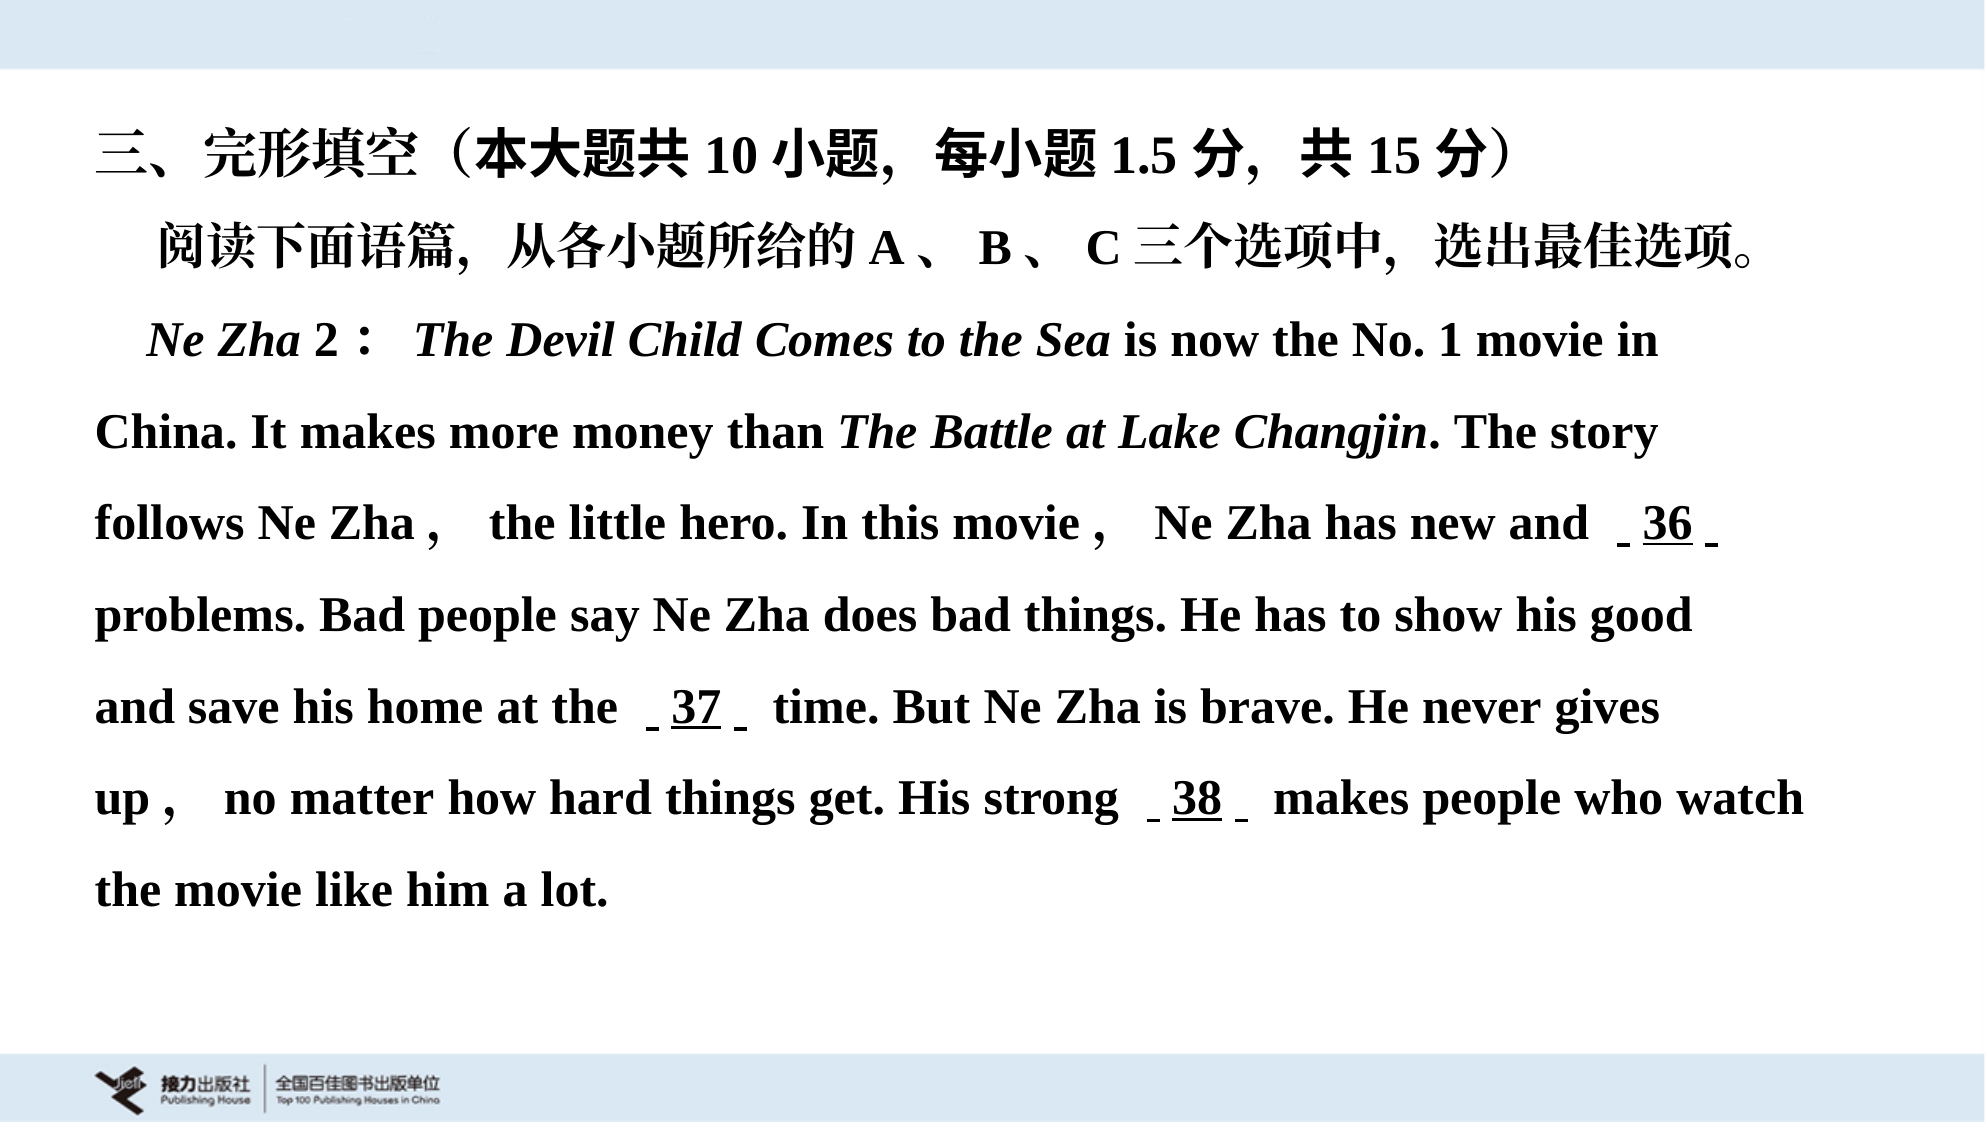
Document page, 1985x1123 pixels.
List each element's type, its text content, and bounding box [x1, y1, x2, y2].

text_box 阅读下面语篇，从各小题所给的A、B、C三个选项中，选出最佳选项。 Ne Zha 2：The Devil Child Comes to the Sea is now the No. 1 movie in China. It makes more money than The Battle at Lake Changjin. The story follows Ne Zha，the little hero. In this movie，Ne Zha has new and . .36. . problems. Bad people say Ne Zha does bad things. He has to show his good and save his home at the . .37. . time. But Ne Zha is brave. He never gives up，no matter how hard things get. His strong . .38. . makes people who watch the movie like him a lot. [94, 183, 1892, 917]
picture [0, 0, 1985, 1122]
text_box 三、完形填空（本大题共10小题，每小题1.5分，共15分） [94, 88, 1892, 183]
